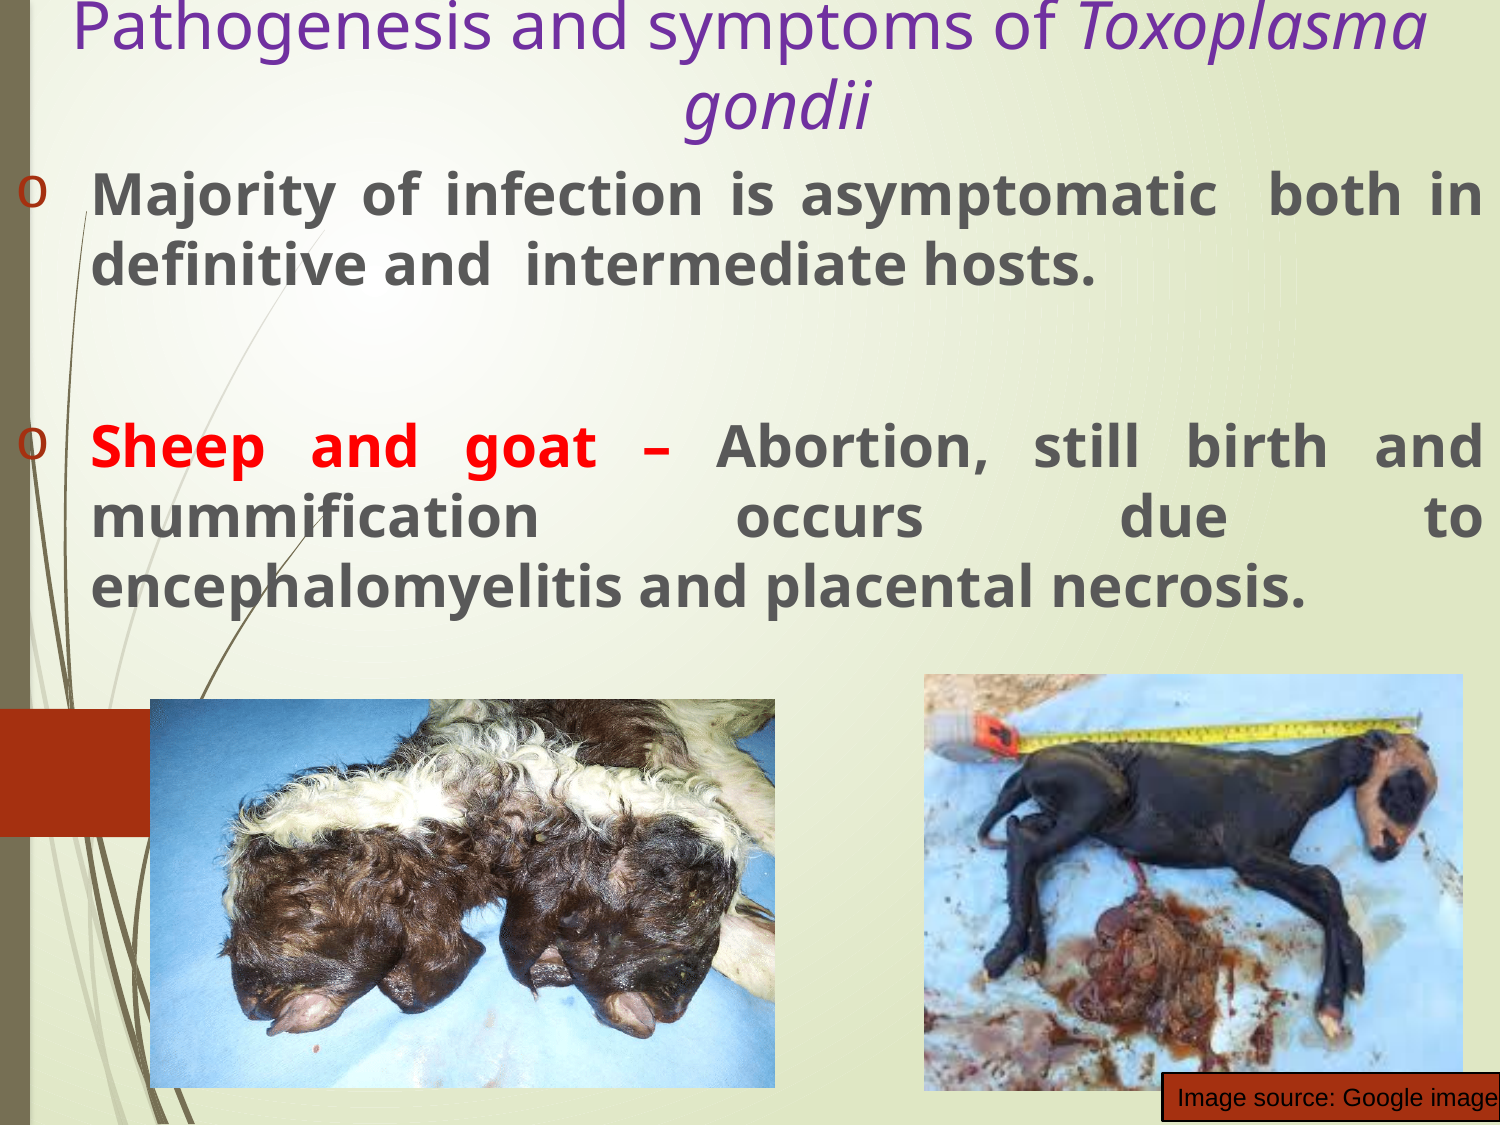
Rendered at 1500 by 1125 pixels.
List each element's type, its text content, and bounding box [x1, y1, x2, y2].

subtitle Majority of infection is asymptomatic both in definitive and intermediate hosts. Sheep and goat – Abortion, still birth and mummification occurs due to encephalomyelitis and placental necrosis. [0, 149, 1500, 1125]
picture [924, 674, 1463, 1091]
picture [149, 699, 776, 1088]
text_box Image source: Google image [1162, 1072, 1500, 1121]
title Pathogenesis and symptoms of Toxoplasma gondii [0, 0, 1500, 149]
